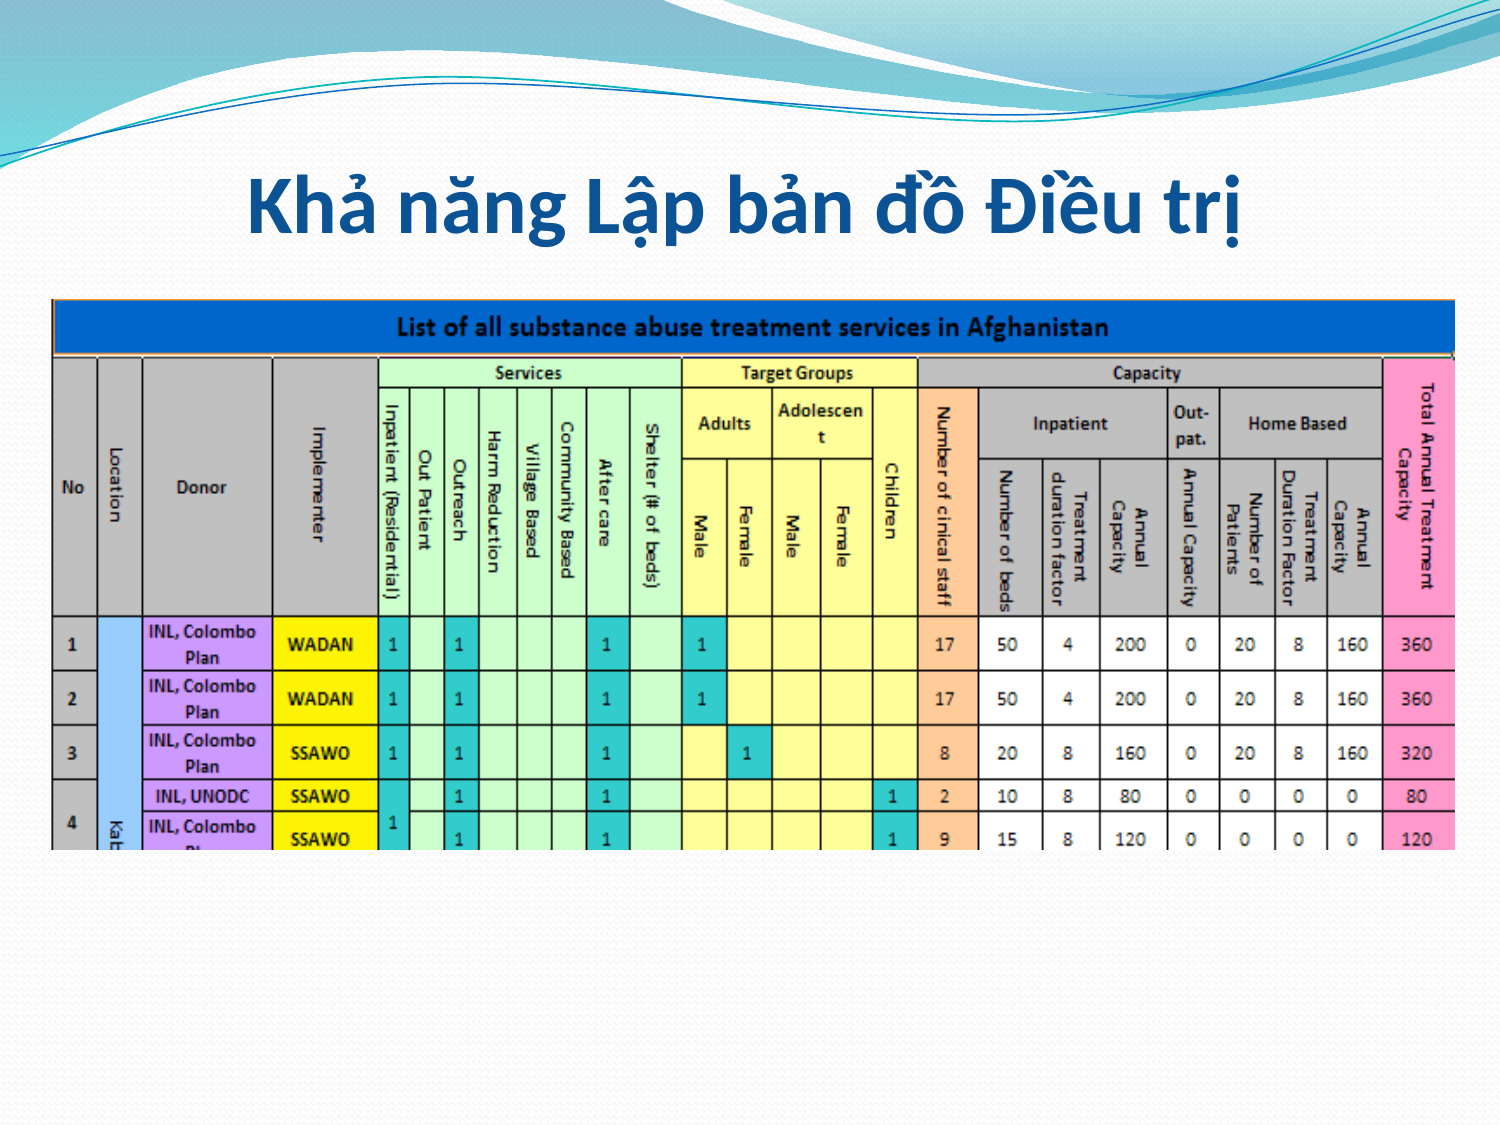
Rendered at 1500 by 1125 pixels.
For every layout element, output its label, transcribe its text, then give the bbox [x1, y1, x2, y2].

picture [49, 299, 1455, 851]
title Khả năng Lập bản đồ Điều trị [0, 187, 1496, 250]
